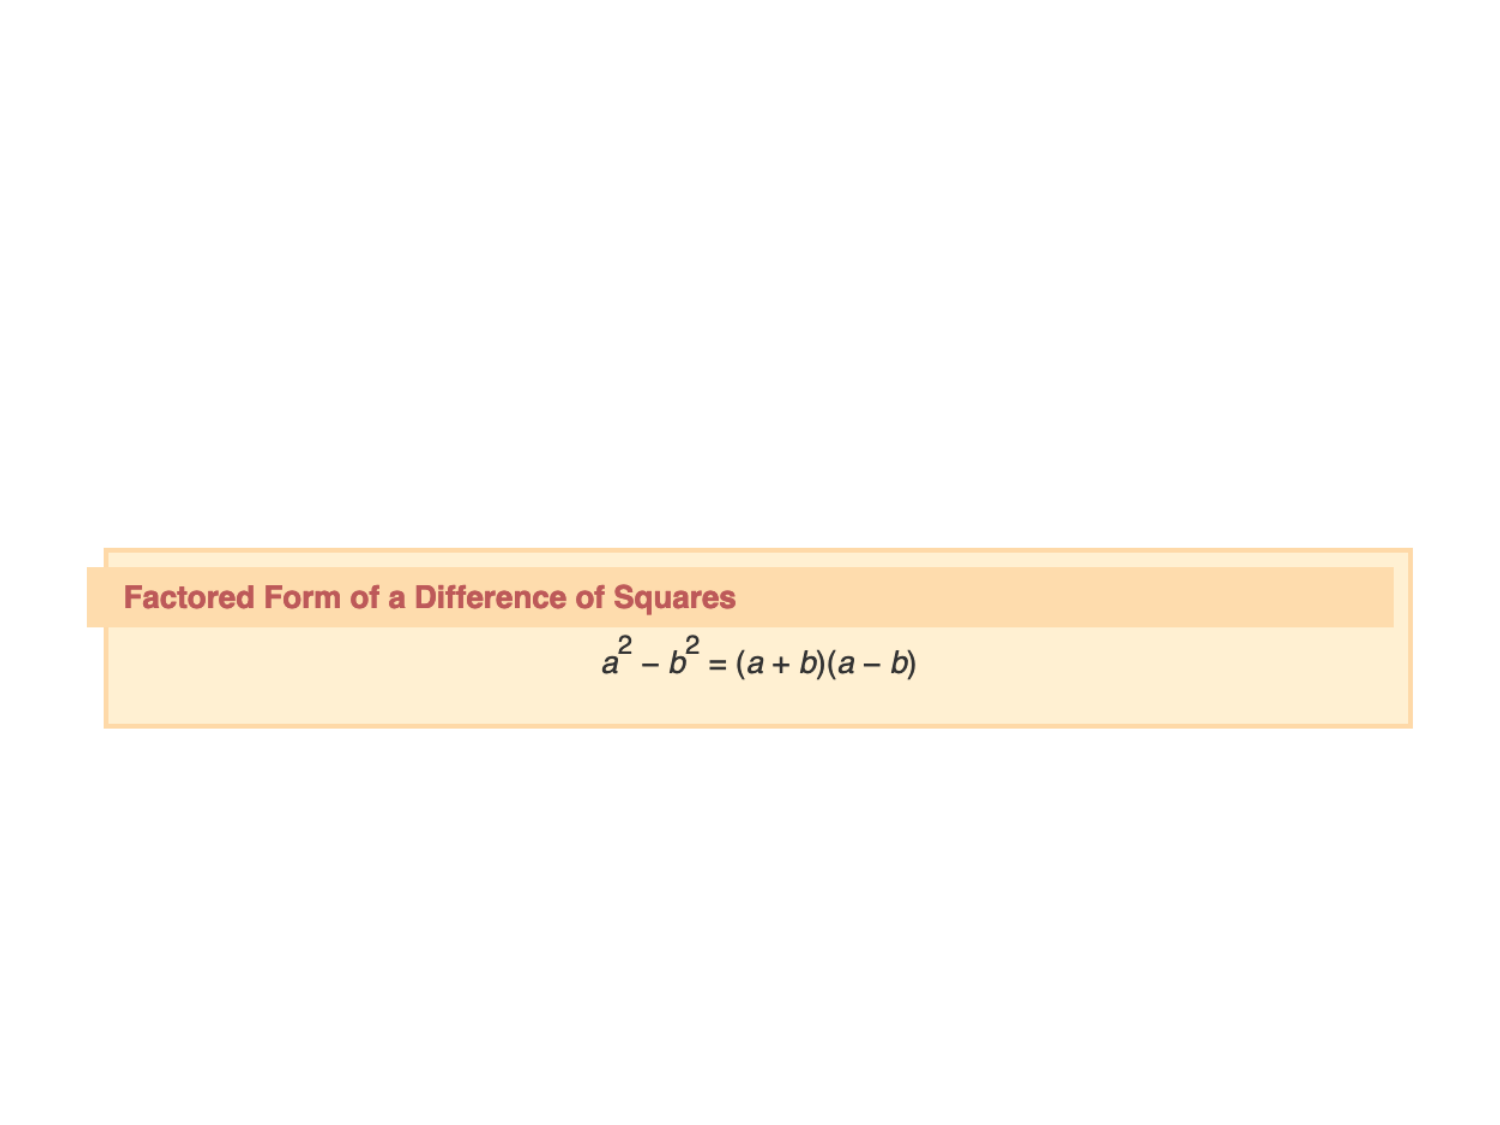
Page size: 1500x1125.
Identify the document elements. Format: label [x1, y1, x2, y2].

list [74, 262, 1426, 1006]
